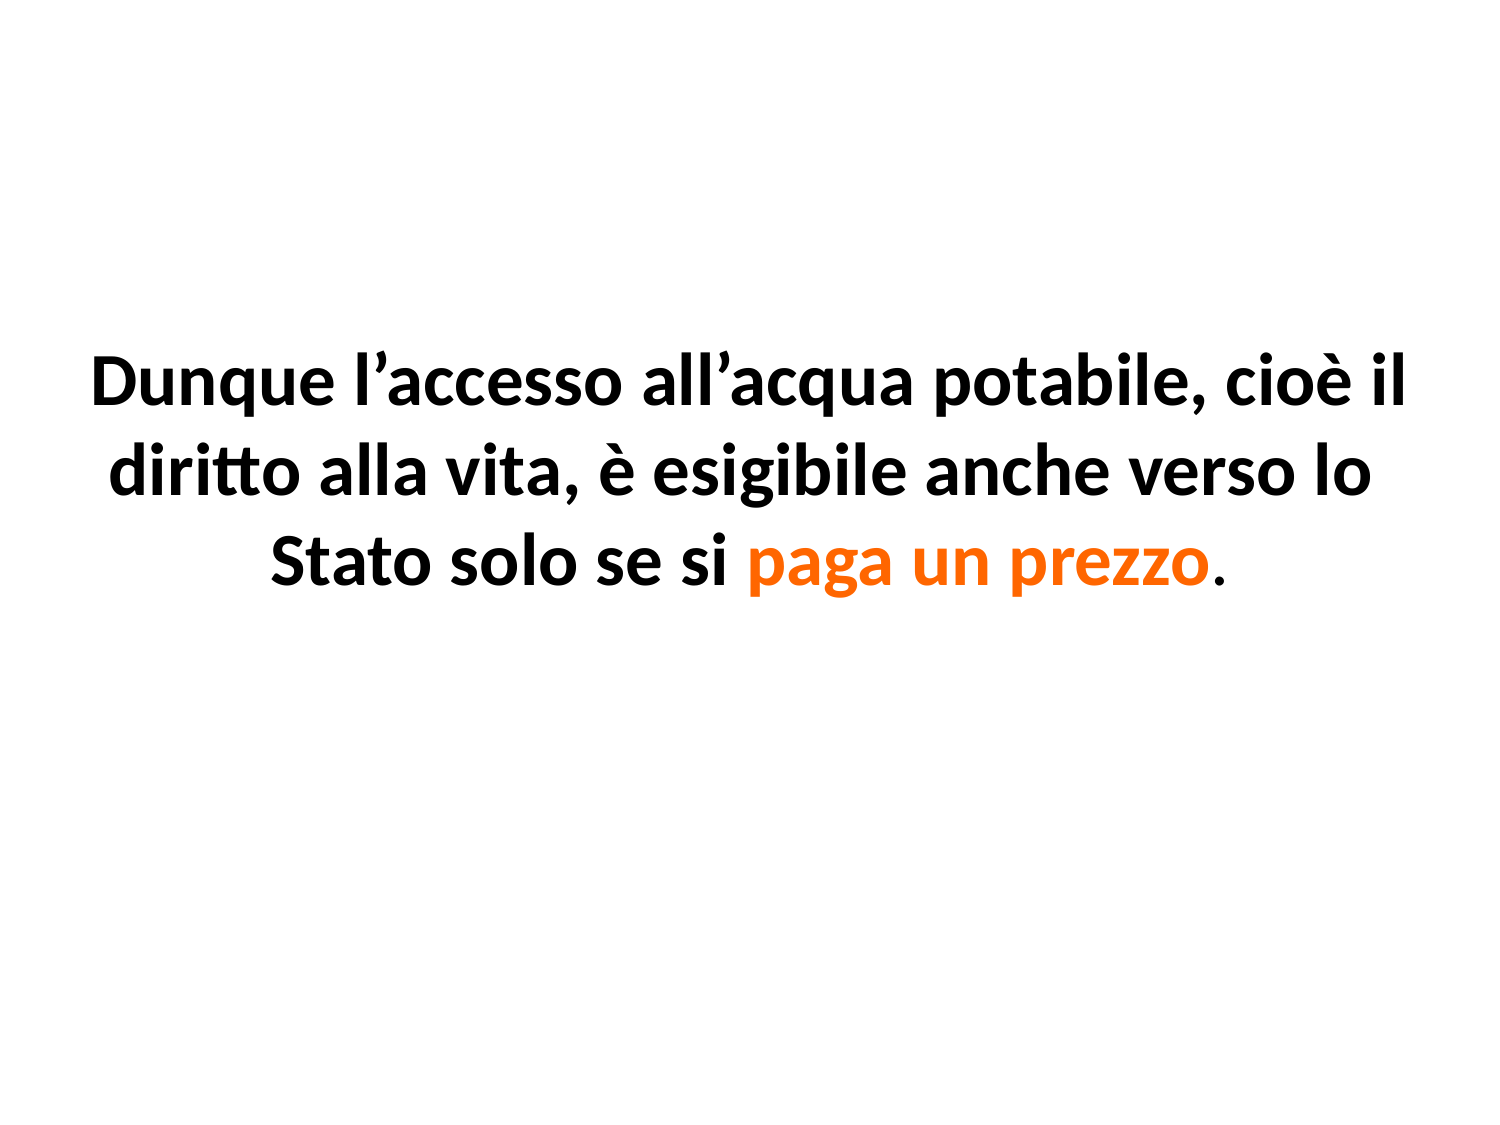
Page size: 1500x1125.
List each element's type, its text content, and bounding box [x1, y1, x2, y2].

list Dunque l’accesso all’acqua potabile, cioè il diritto alla vita, è esigibile anche verso lo Stato solo se si paga un prezzo. [75, 322, 1425, 689]
